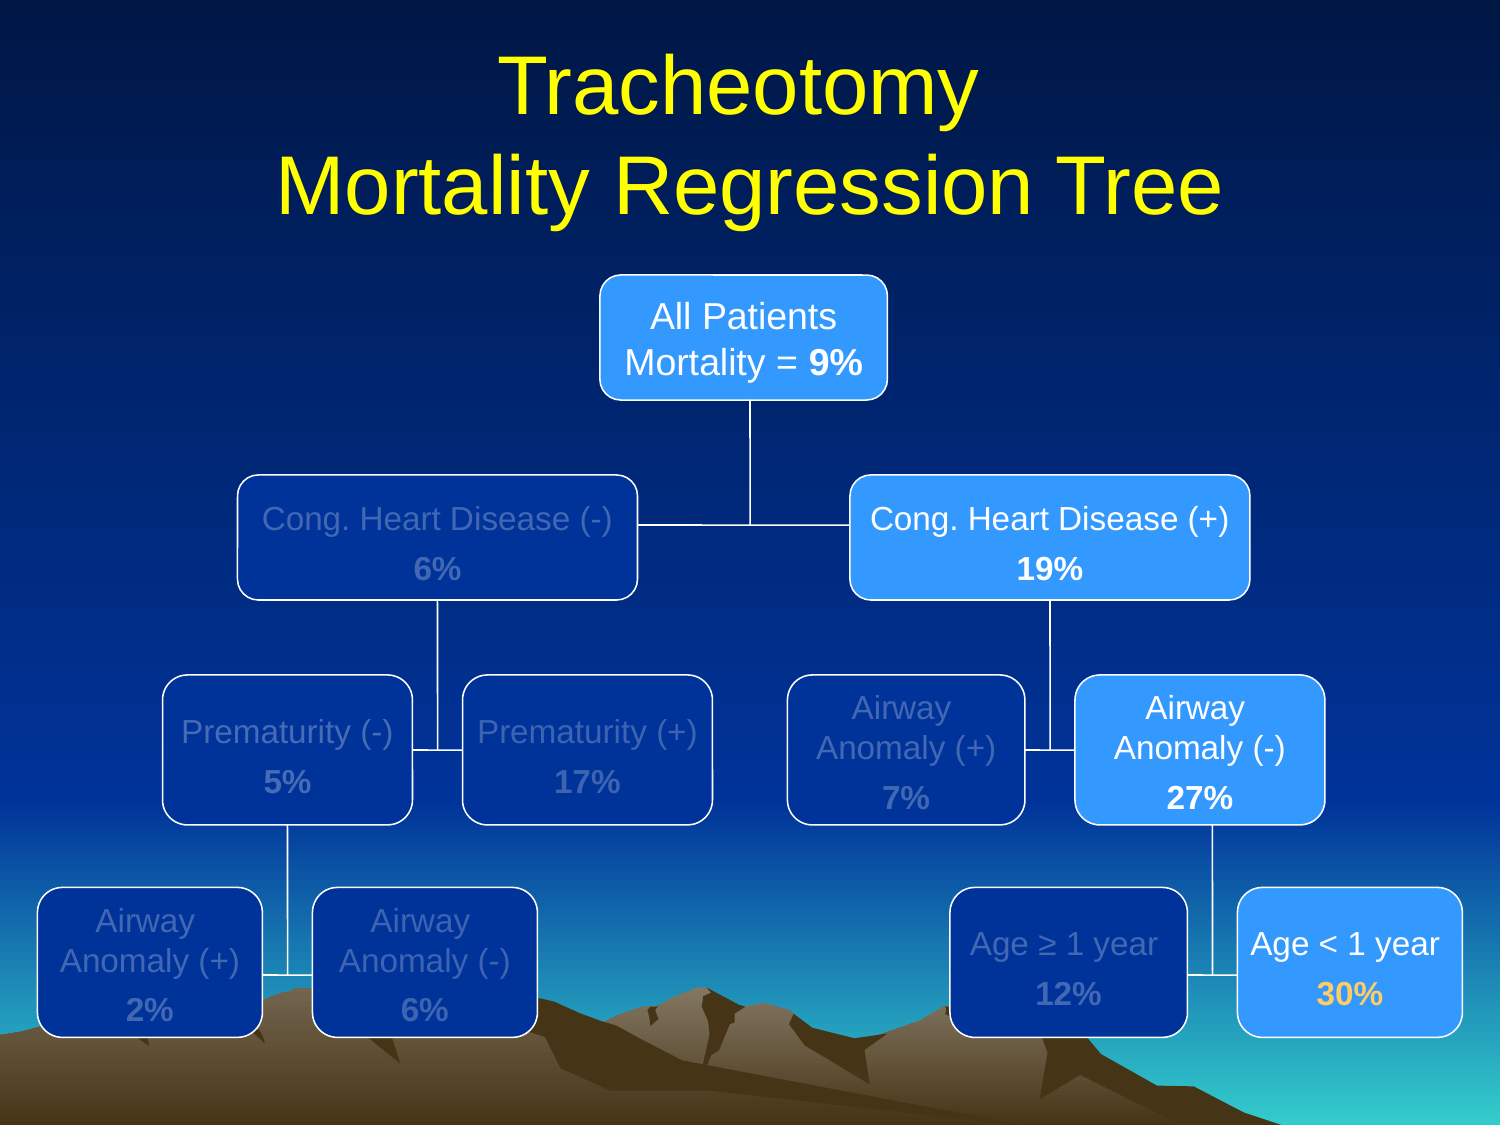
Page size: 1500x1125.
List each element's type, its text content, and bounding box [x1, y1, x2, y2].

title Tracheotomy Mortality Regression Tree [74, 37, 1426, 226]
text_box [37, 274, 1463, 1038]
